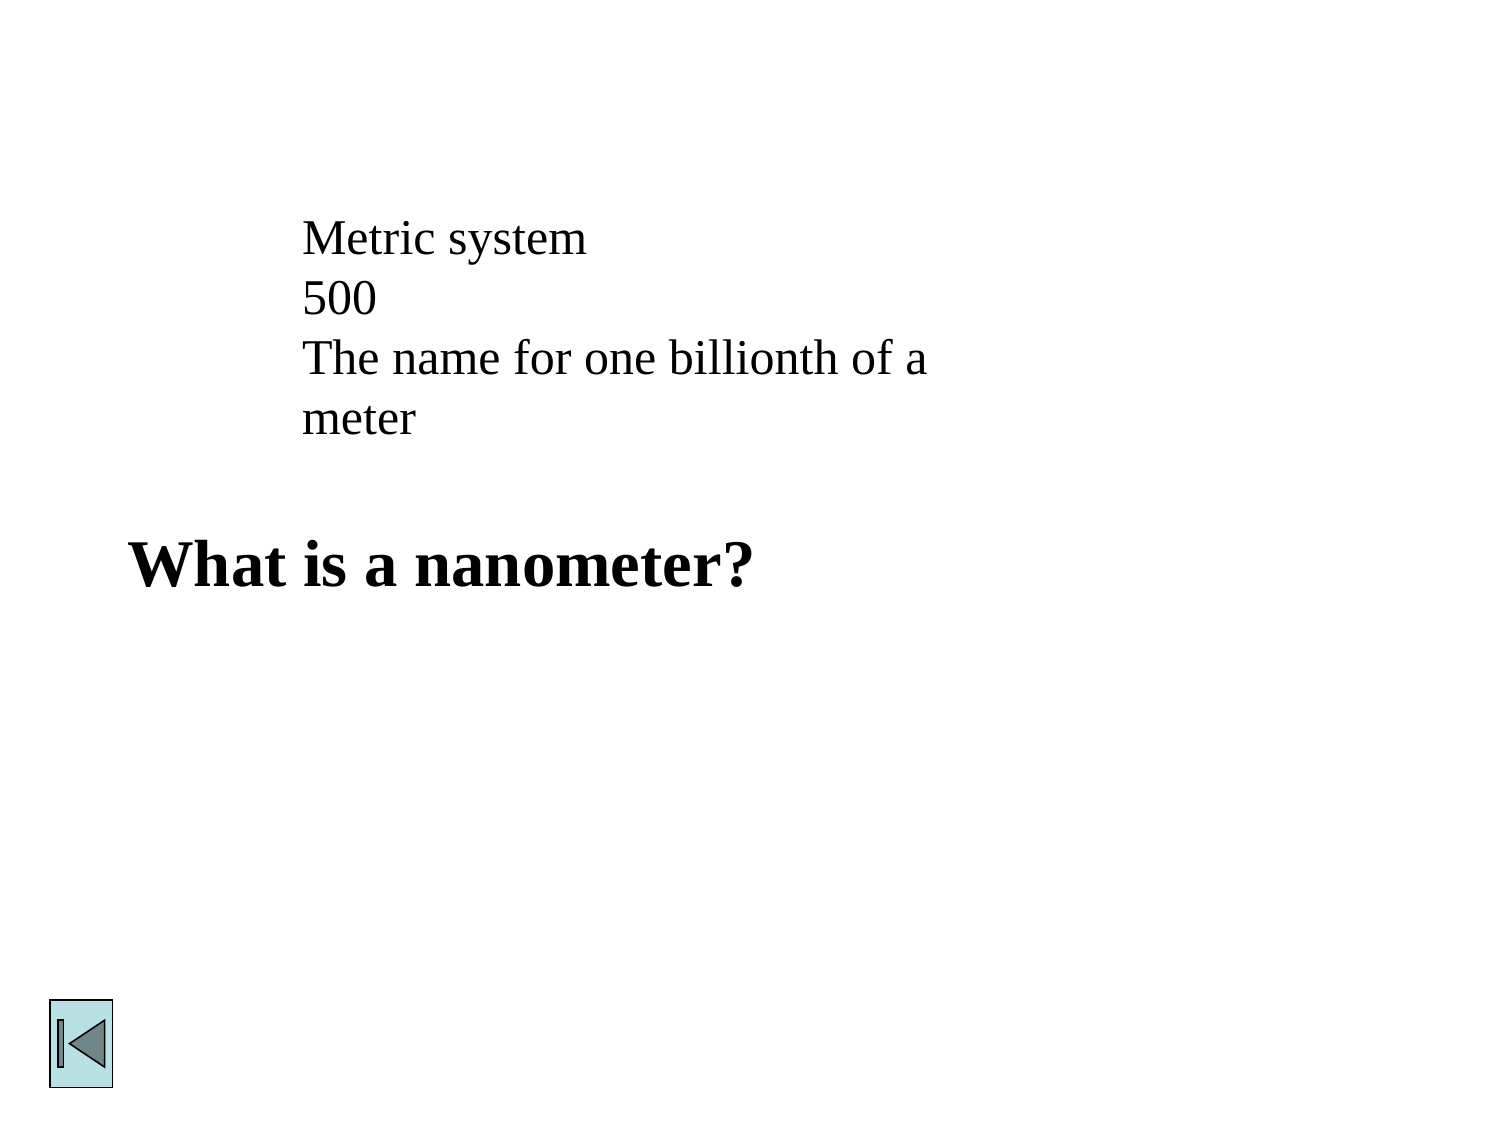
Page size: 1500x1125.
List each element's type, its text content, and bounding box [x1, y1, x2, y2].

text_box Metric system 500 The name for one billionth of a meter [287, 196, 975, 452]
text_box What is a nanometer? [112, 512, 1288, 750]
